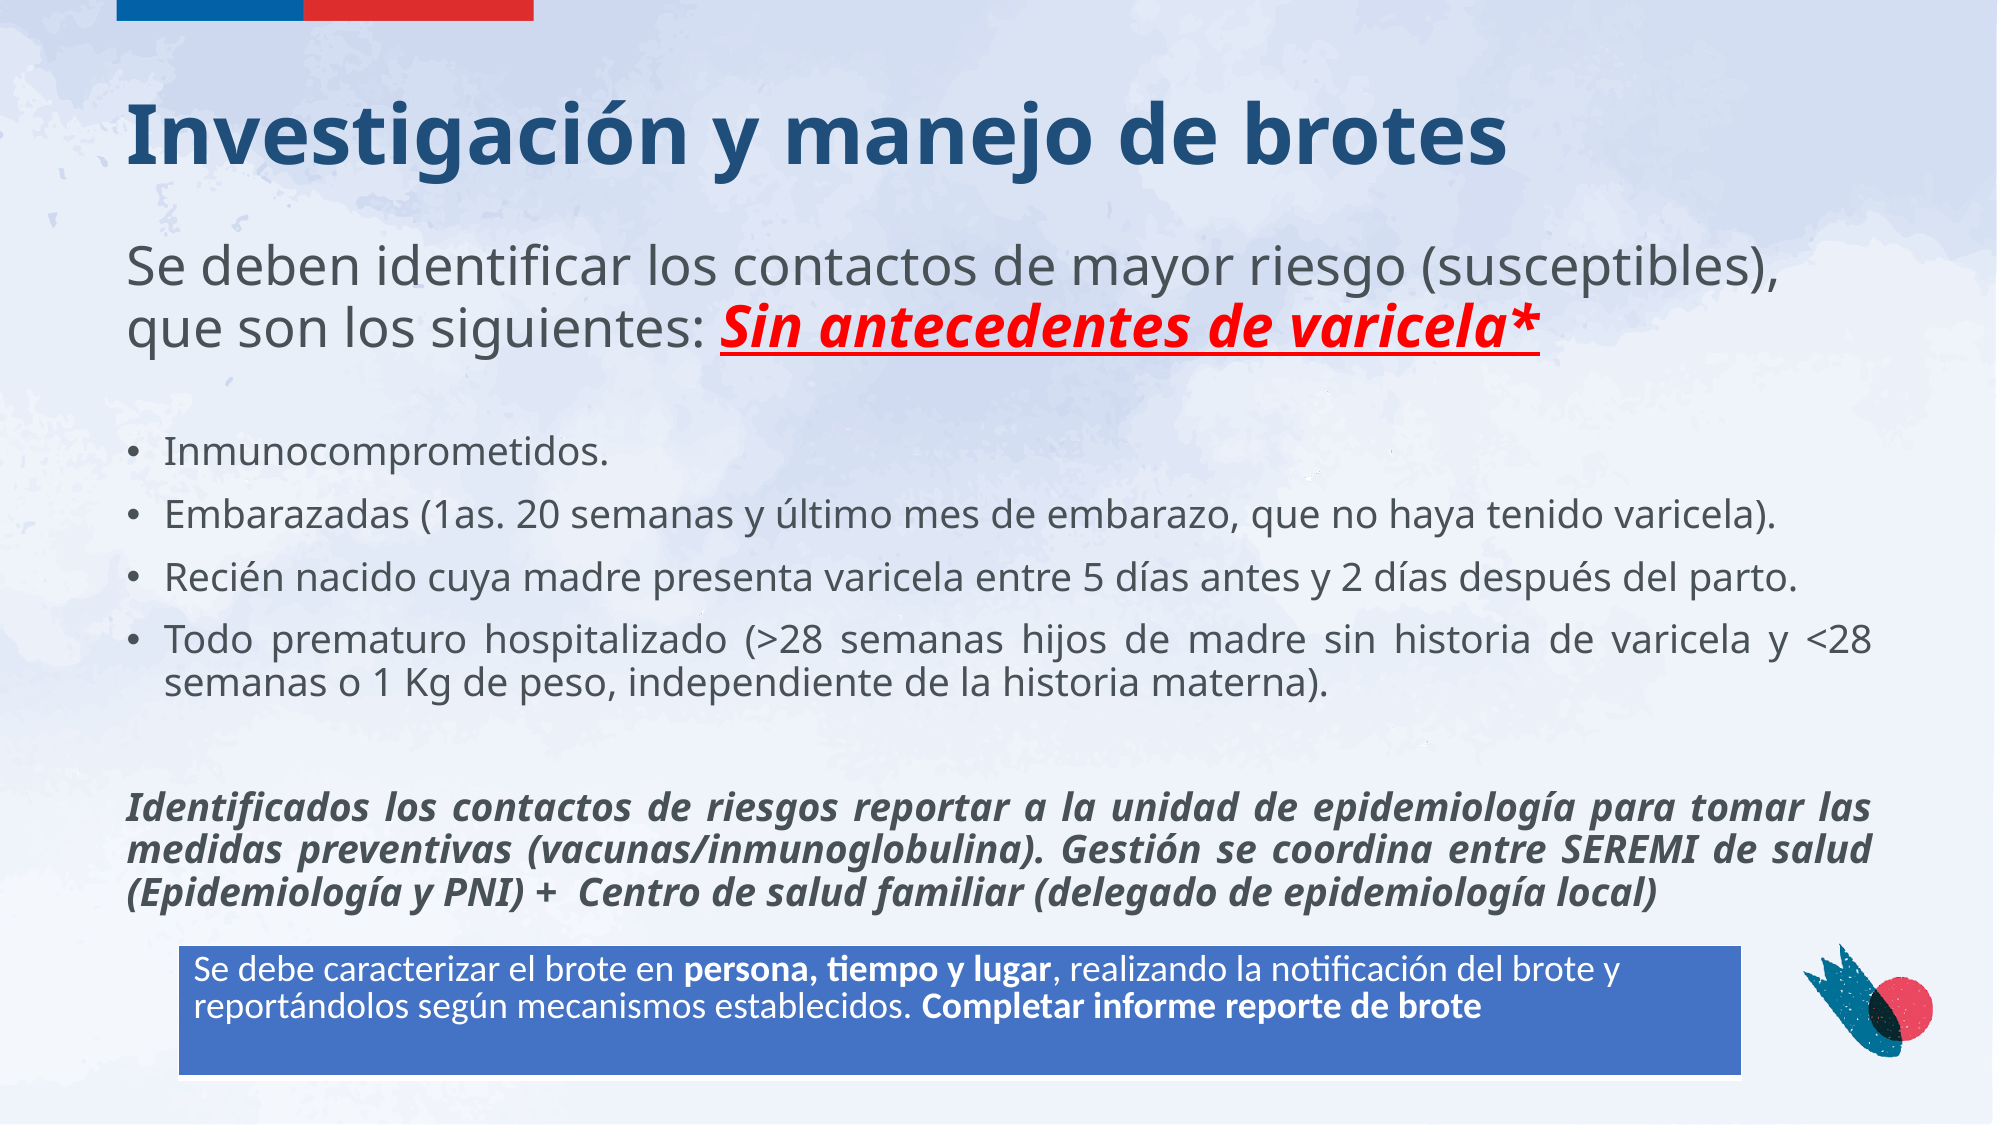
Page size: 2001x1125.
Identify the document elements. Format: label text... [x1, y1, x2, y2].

list Inmunocomprometidos. Embarazadas (1as. 20 semanas y último mes de embarazo, que no haya tenido varicela). Recién nacido cuya madre presenta varicela entre 5 días antes y 2 días después del parto. Todo prematuro hospitalizado (>28 semanas hijos de madre sin historia de varicela y <28 semanas o 1 Kg de peso, independiente de la historia materna). Identificados los contactos de riesgos reportar a la unidad de epidemiología para tomar las medidas preventivas (vacunas/inmunoglobulina). Gestión se coordina entre SEREMI de salud (Epidemiología y PNI) + Centro de salud familiar (delegado de epidemiología local) [111, 424, 1889, 926]
title Investigación y manejo de brotes [111, 85, 1889, 192]
picture [0, 0, 2001, 1125]
table_header Se debe caracterizar el brote en persona, tiempo y lugar, realizando la notificación del brote y reportándolos según mecanismos establecidos. Completar informe reporte de brote [179, 946, 1741, 1075]
list Se deben identificar los contactos de mayor riesgo (susceptibles), que son los siguientes: Sin antecedentes de varicela* [111, 230, 1889, 304]
